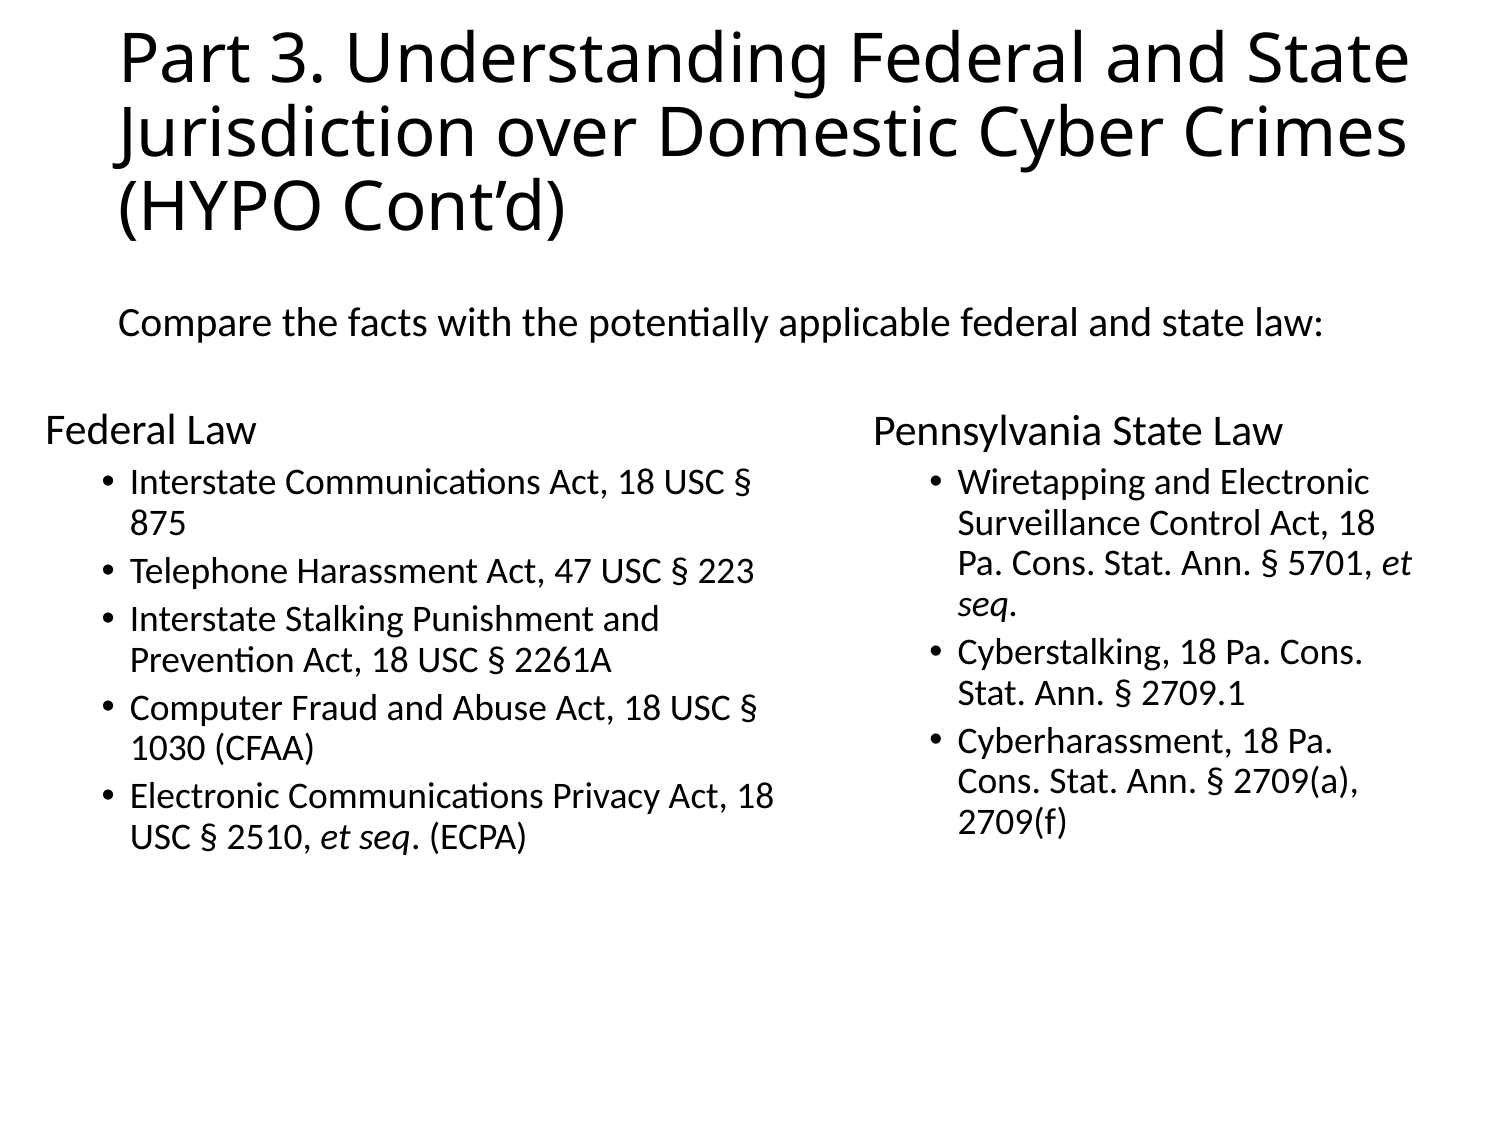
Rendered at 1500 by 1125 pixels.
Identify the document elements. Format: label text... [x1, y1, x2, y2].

title Part 3. Understanding Federal and State Jurisdiction over Domestic Cyber Crimes (HYPO Cont’d) [102, 28, 1470, 241]
text_box Pennsylvania State Law Wiretapping and Electronic Surveillance Control Act, 18 Pa. Cons. Stat. Ann. § 5701, et seq. Cyberstalking, 18 Pa. Cons. Stat. Ann. § 2709.1 Cyberharassment, 18 Pa. Cons. Stat. Ann. § 2709(a), 2709(f) [858, 399, 1435, 1010]
text_box Federal Law Interstate Communications Act, 18 USC § 875 Telephone Harassment Act, 47 USC § 223 Interstate Stalking Punishment and Prevention Act, 18 USC § 2261A Computer Fraud and Abuse Act, 18 USC § 1030 (CFAA) Electronic Communications Privacy Act, 18 USC § 2510, et seq. (ECPA) [30, 399, 795, 1125]
list Compare the facts with the potentially applicable federal and state law: [102, 292, 1382, 366]
